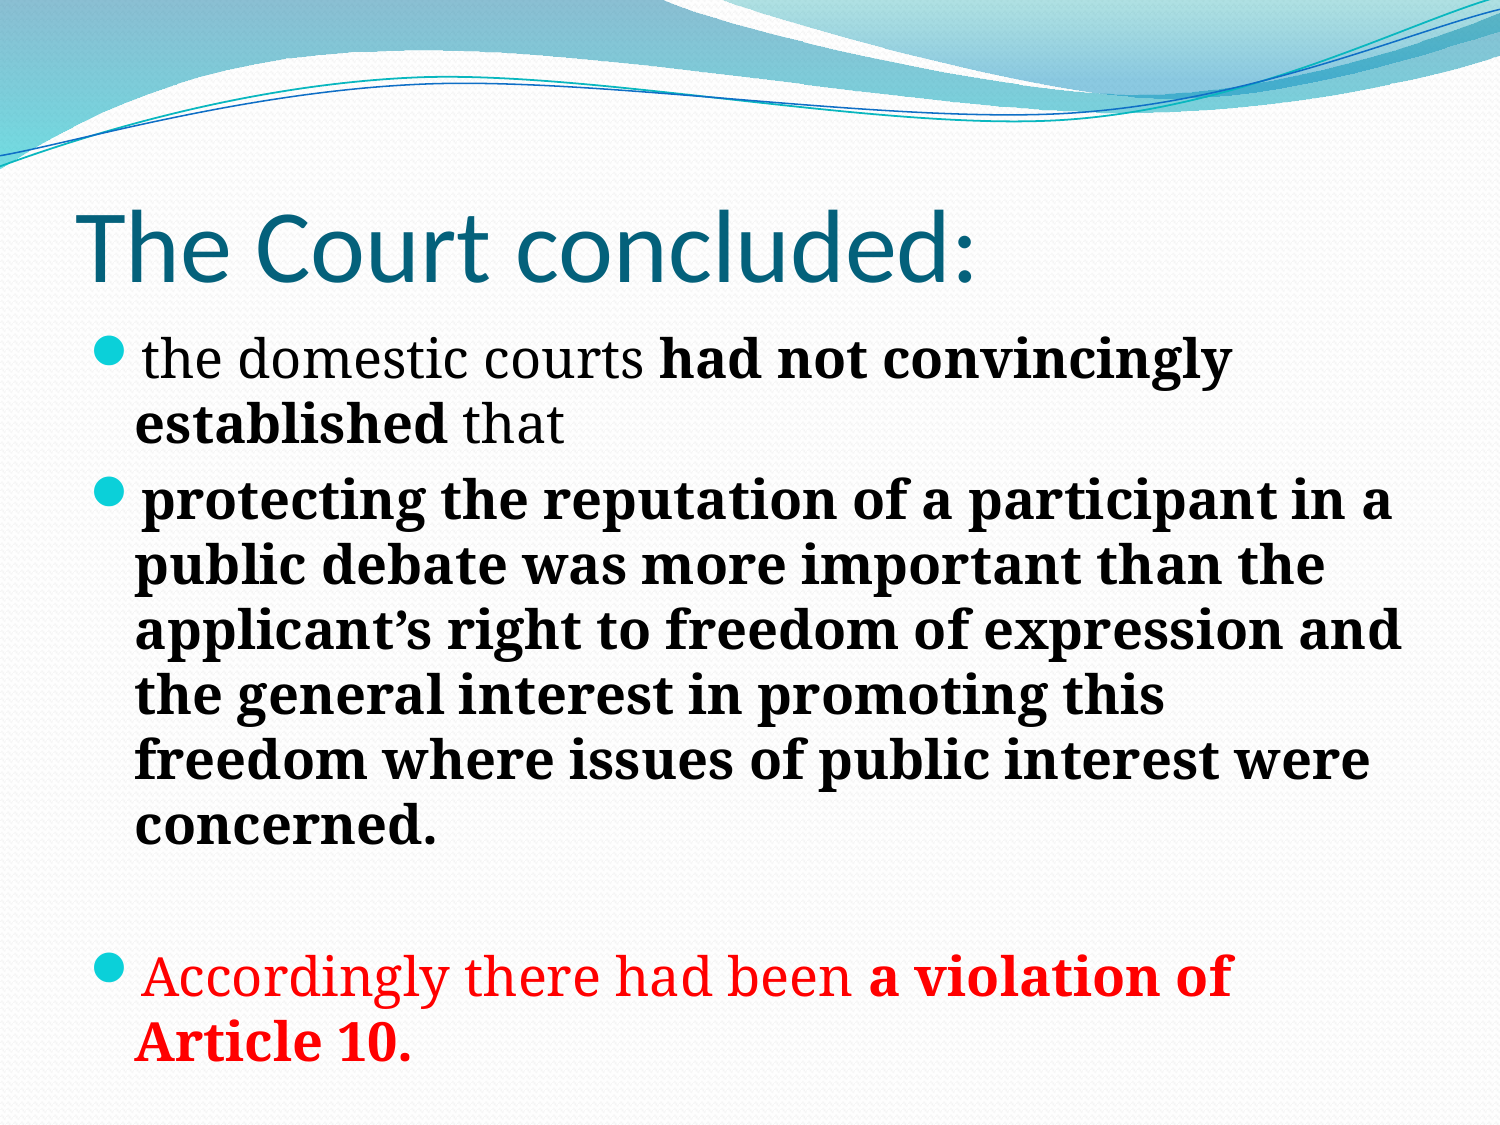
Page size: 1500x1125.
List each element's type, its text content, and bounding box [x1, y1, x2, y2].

list the domestic courts had not convincingly established that protecting the reputation of a participant in a public debate was more important than the applicant’s right to freedom of expression and the general interest in promoting this freedom where issues of public interest were concerned. Accordingly there had been a violation of Article 10. [75, 317, 1425, 1038]
title The Court concluded: [75, 115, 1425, 303]
